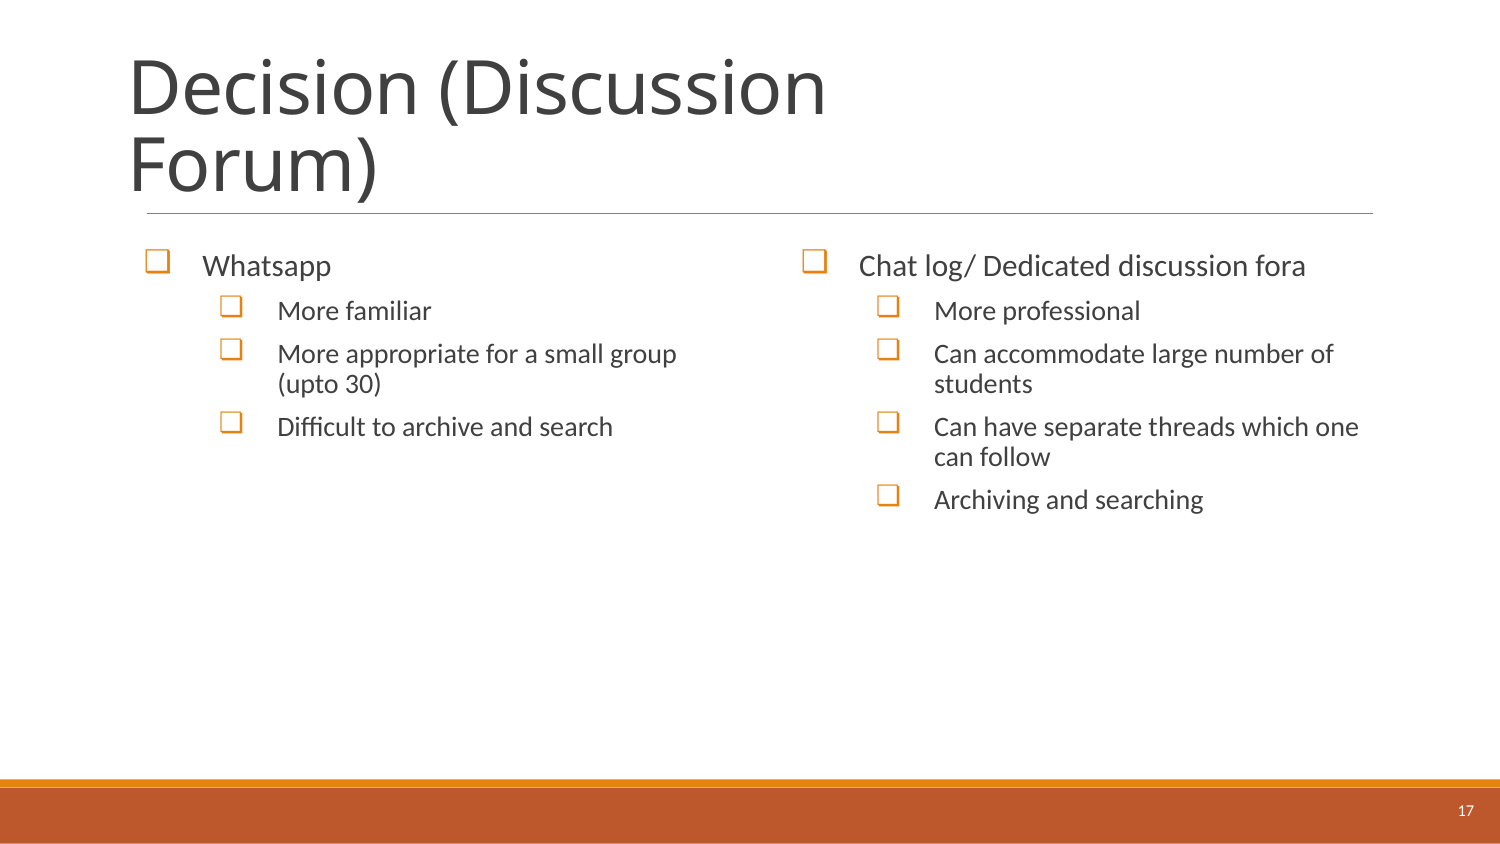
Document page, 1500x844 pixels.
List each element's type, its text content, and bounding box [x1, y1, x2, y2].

slide_number 17 [1431, 776, 1500, 844]
list Chat log/ Dedicated discussion fora More professional Can accommodate large number of students Can have separate threads which one can follow Archiving and searching [784, 250, 1373, 755]
list Whatsapp More familiar More appropriate for a small group (upto 30) Difficult to archive and search [127, 250, 716, 755]
title Decision (Discussion Forum) [127, 66, 1073, 207]
